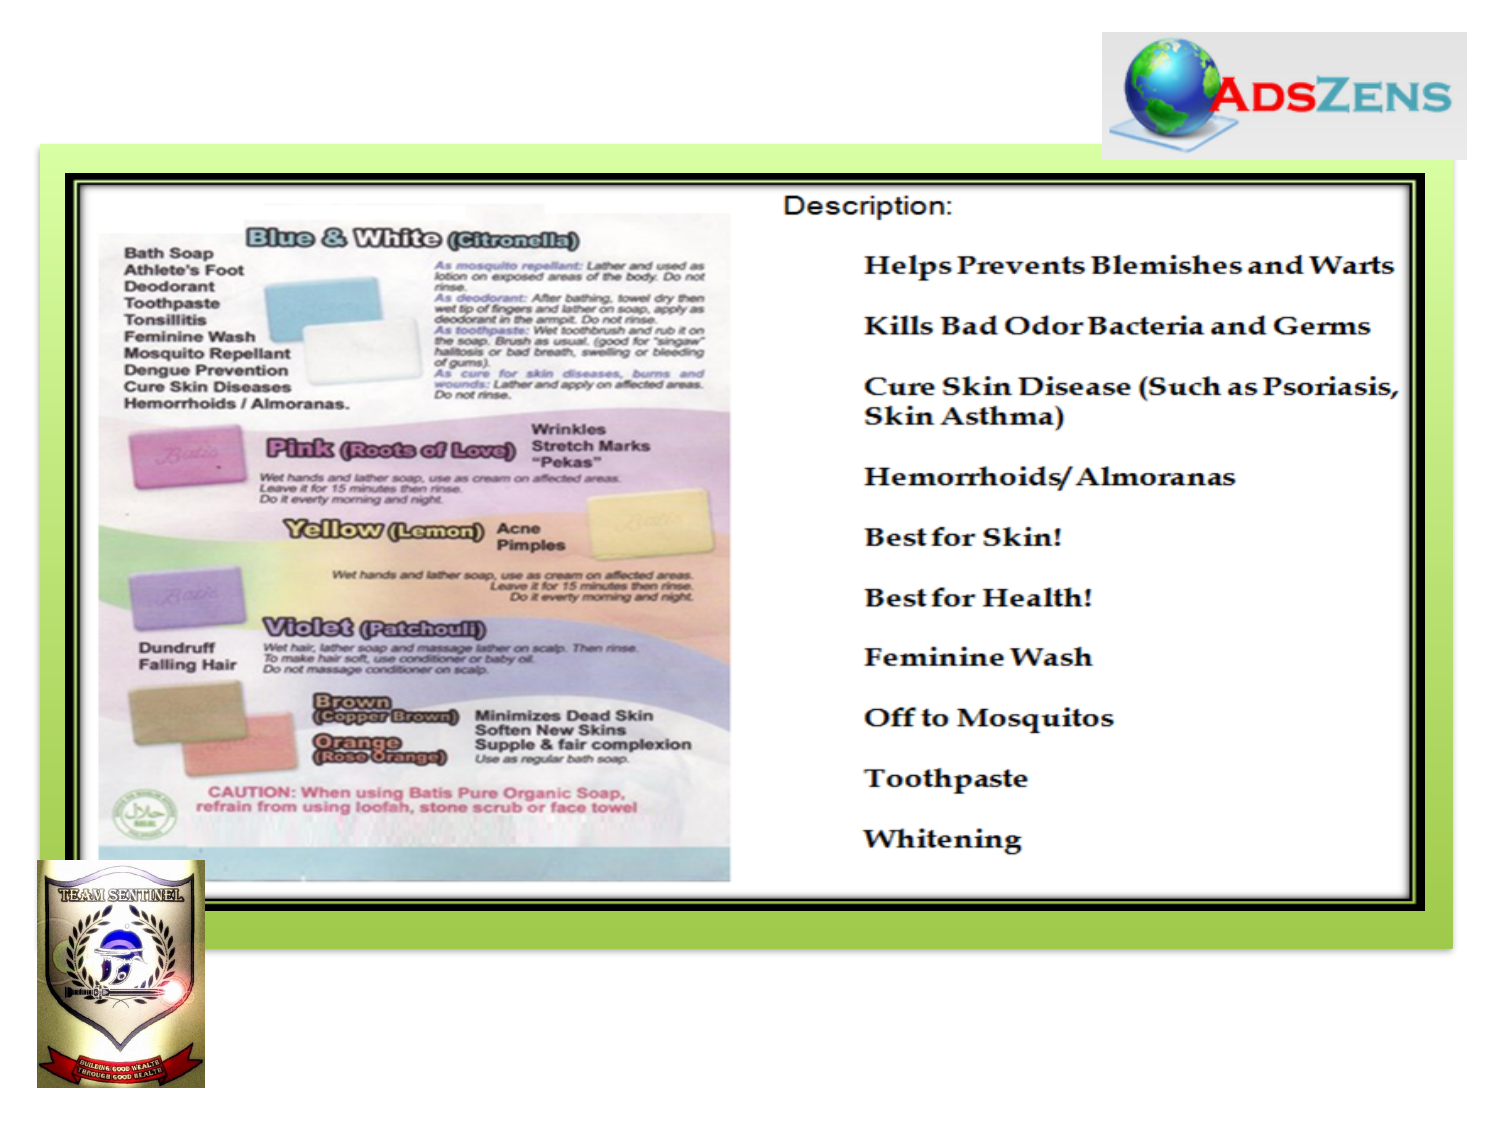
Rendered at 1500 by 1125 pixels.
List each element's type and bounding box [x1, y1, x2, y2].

picture [37, 172, 1425, 1089]
picture [1101, 32, 1467, 160]
text_box [40, 144, 1453, 949]
